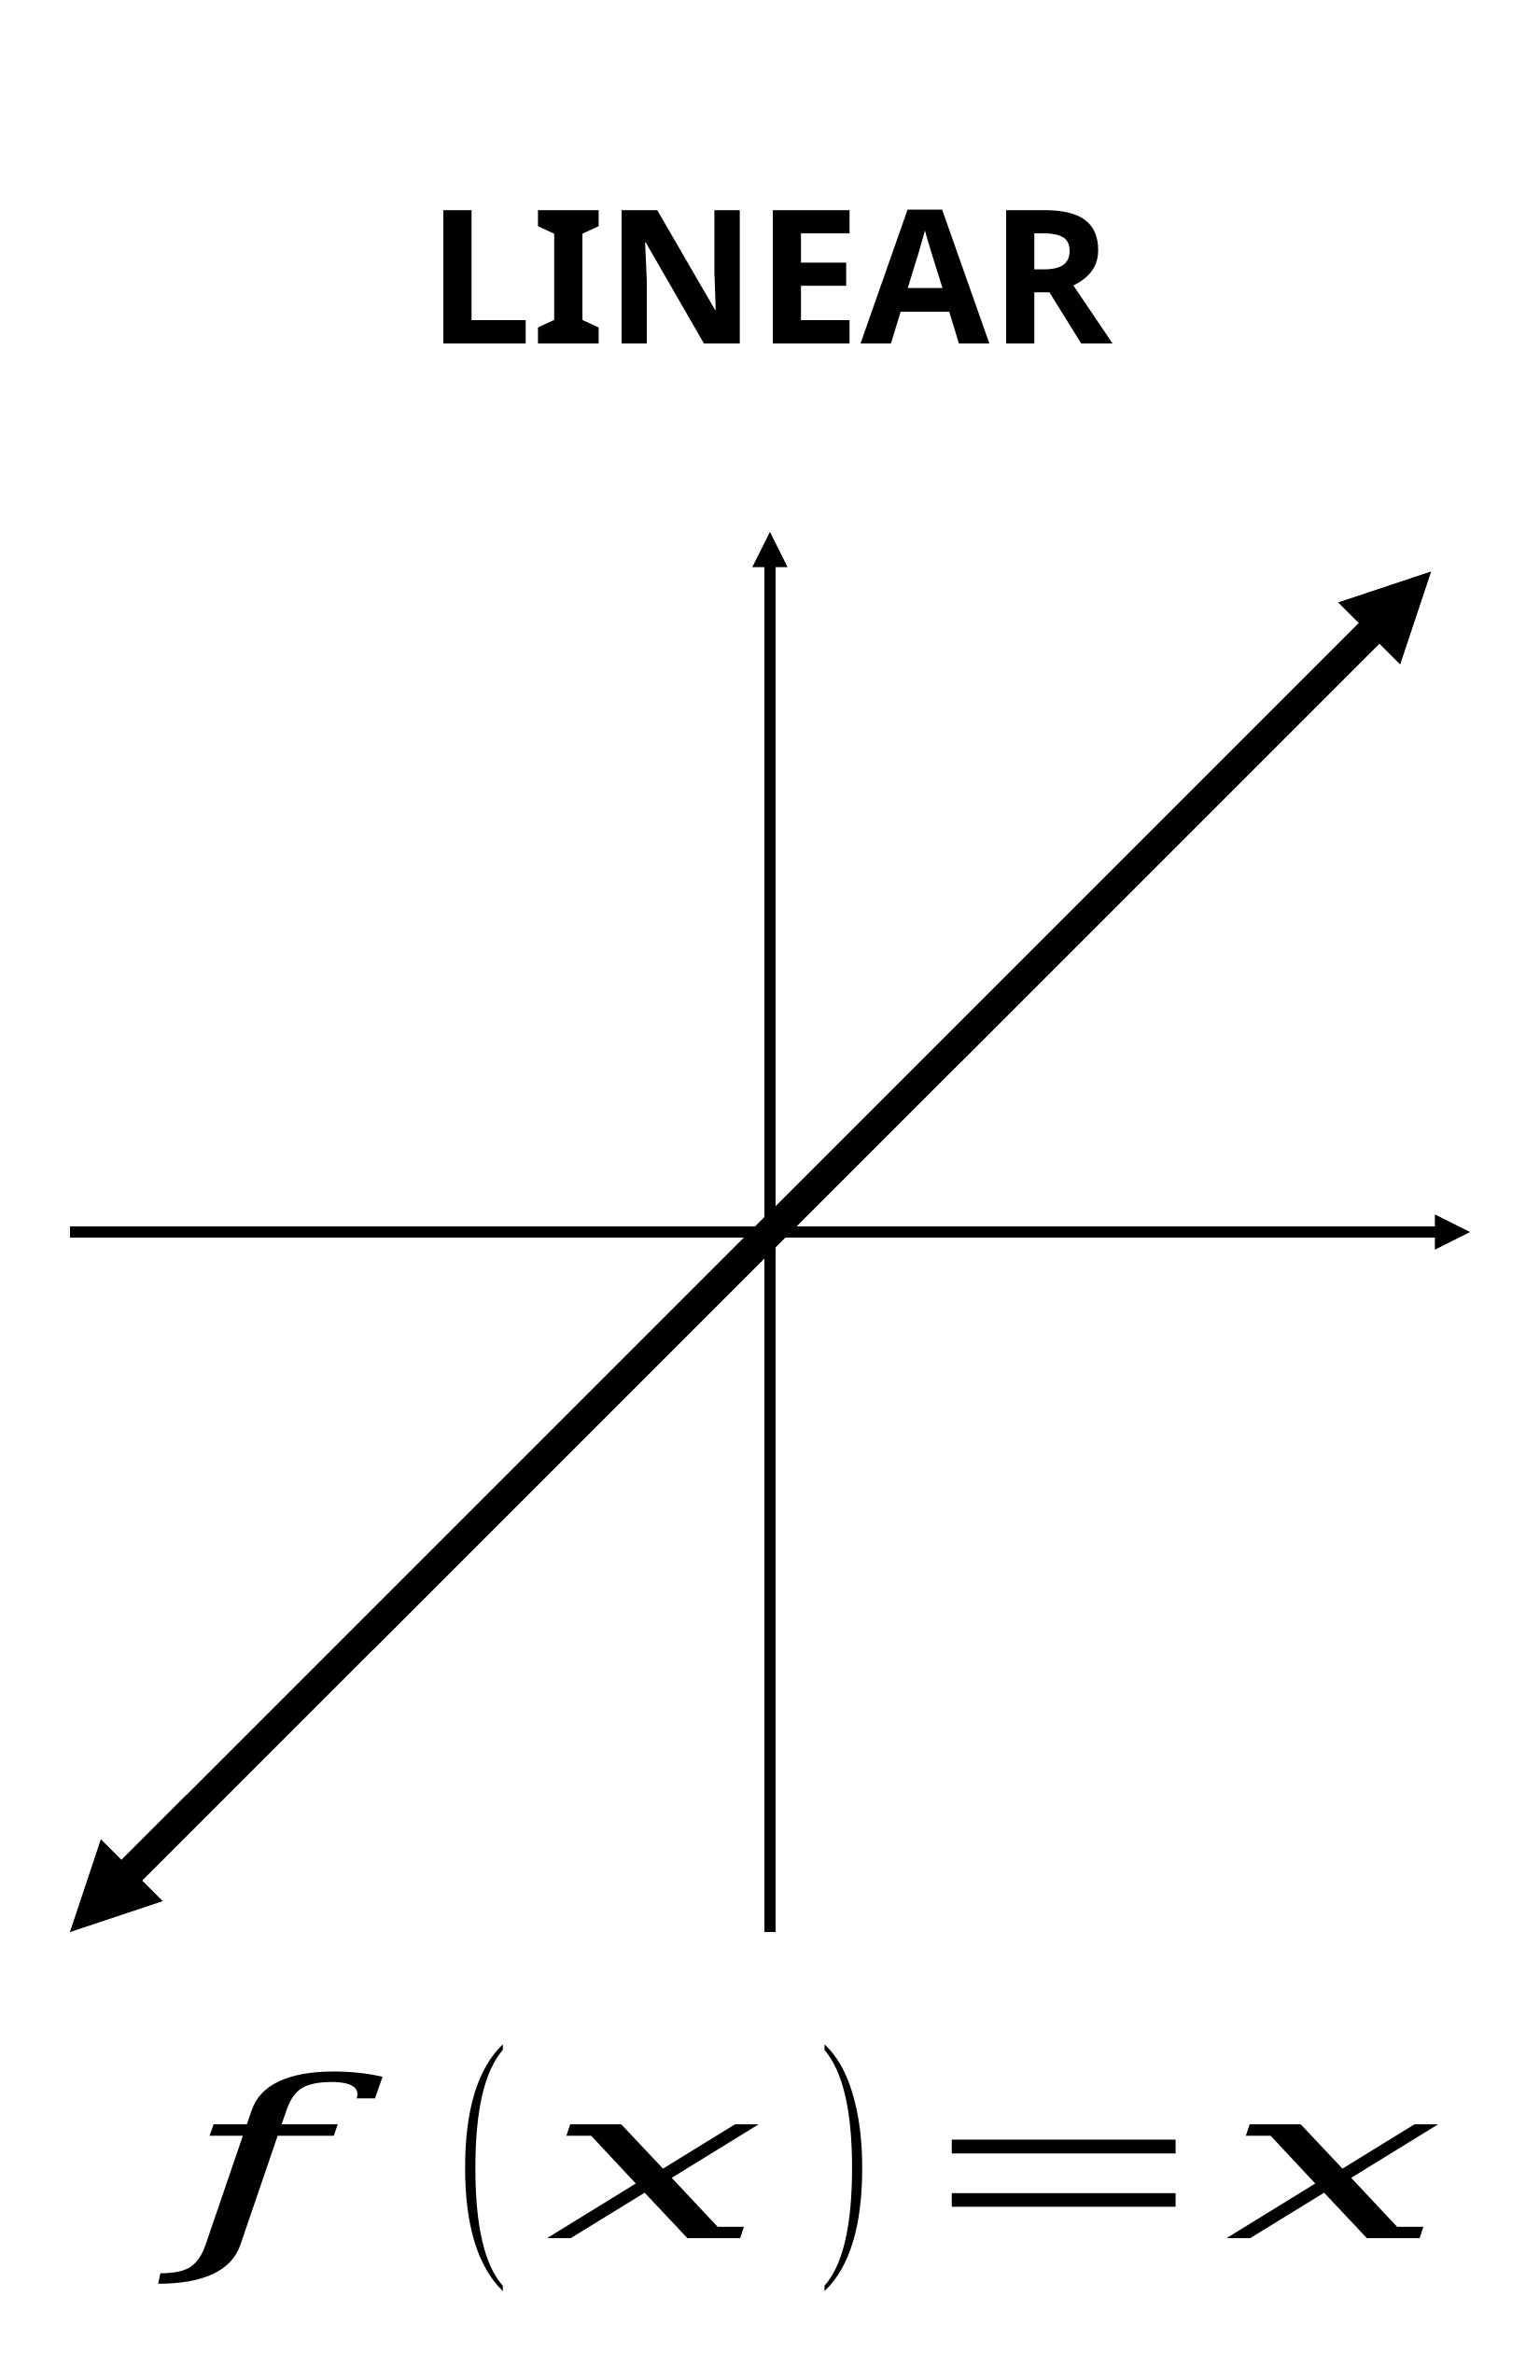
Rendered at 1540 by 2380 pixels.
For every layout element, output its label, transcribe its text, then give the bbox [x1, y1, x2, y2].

text_box LINEAR [69, 42, 1470, 497]
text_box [69, 571, 1432, 1933]
